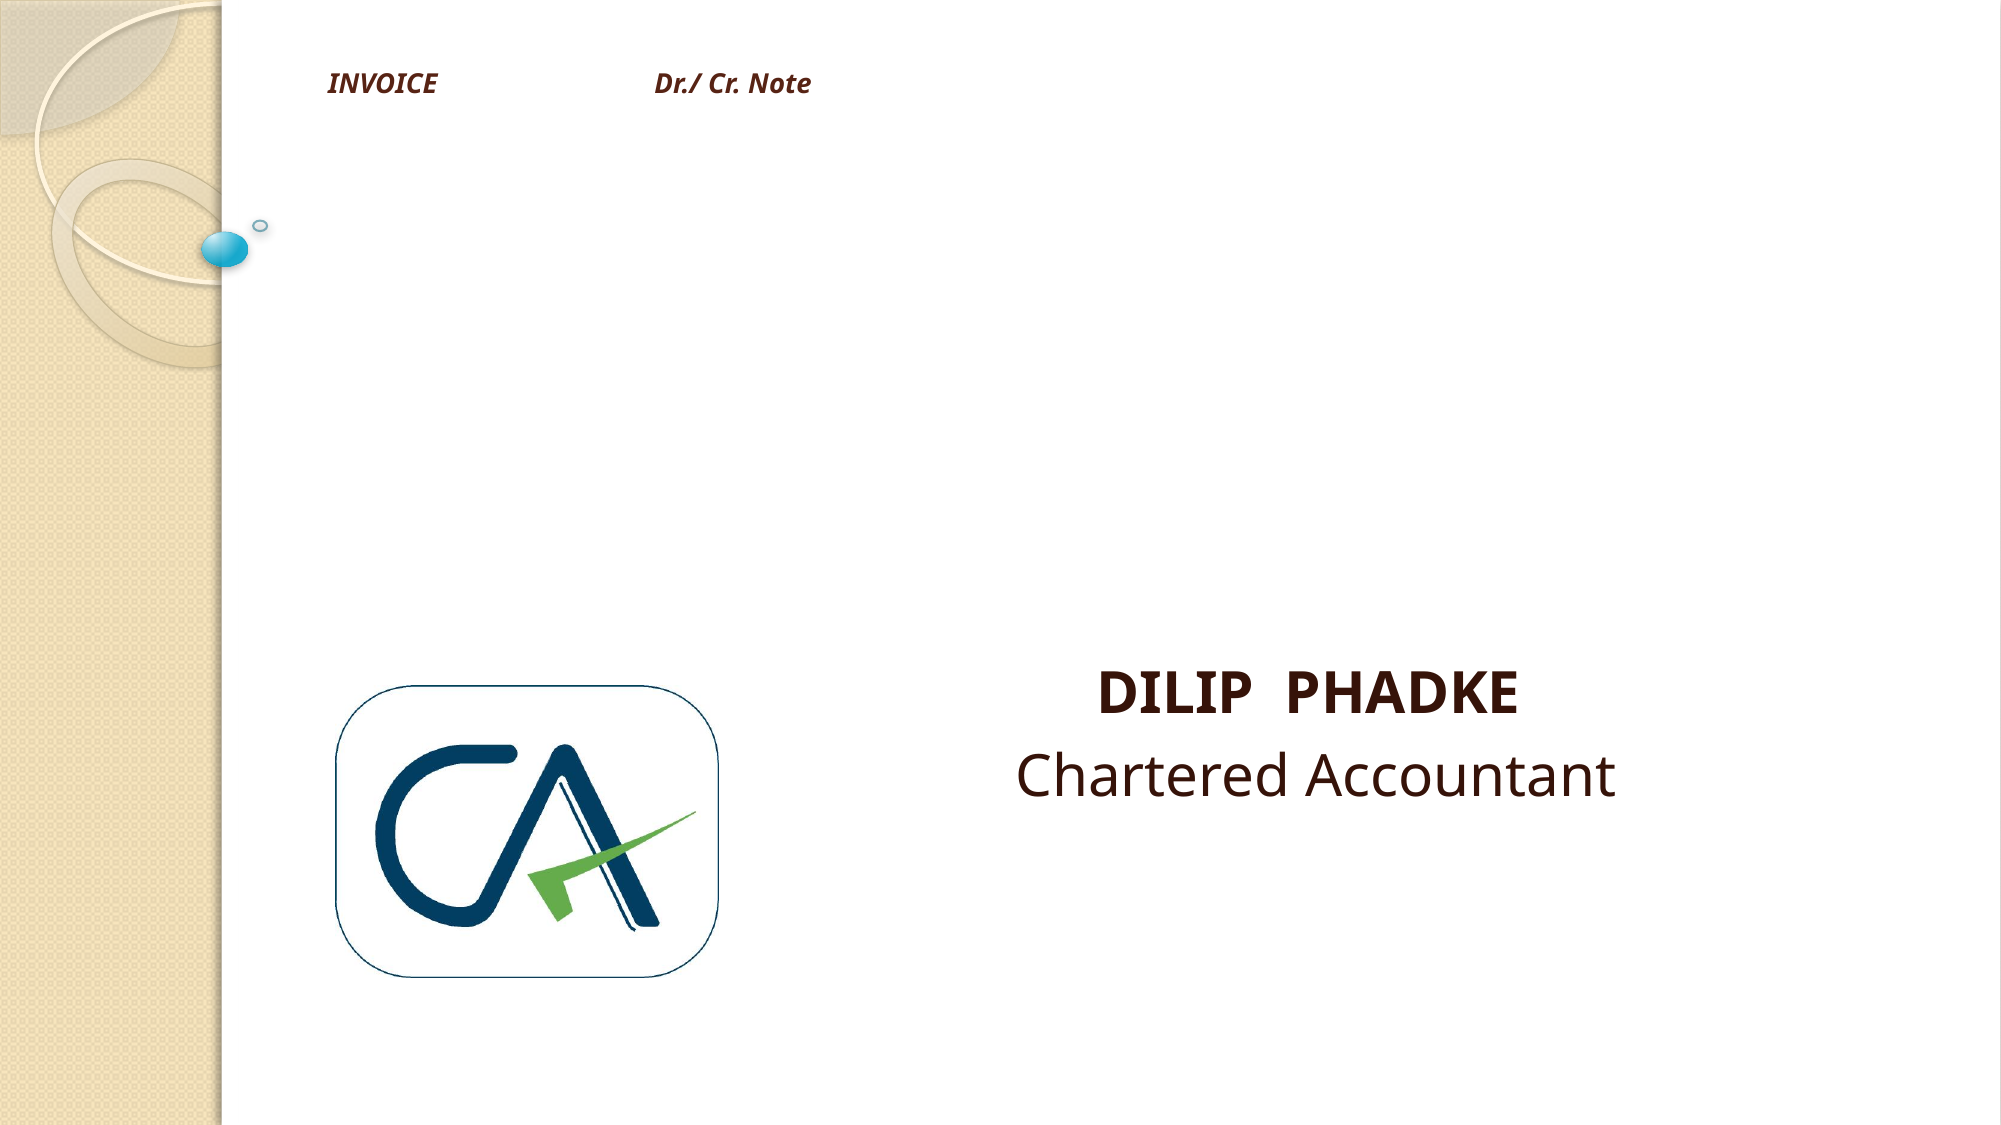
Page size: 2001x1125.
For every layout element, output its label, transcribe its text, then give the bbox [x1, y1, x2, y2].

subtitle DILIP PHADKE Chartered Accountant [740, 655, 1887, 1027]
title INVOICE Dr./ Cr. Note [313, 59, 1934, 301]
picture [334, 685, 719, 978]
